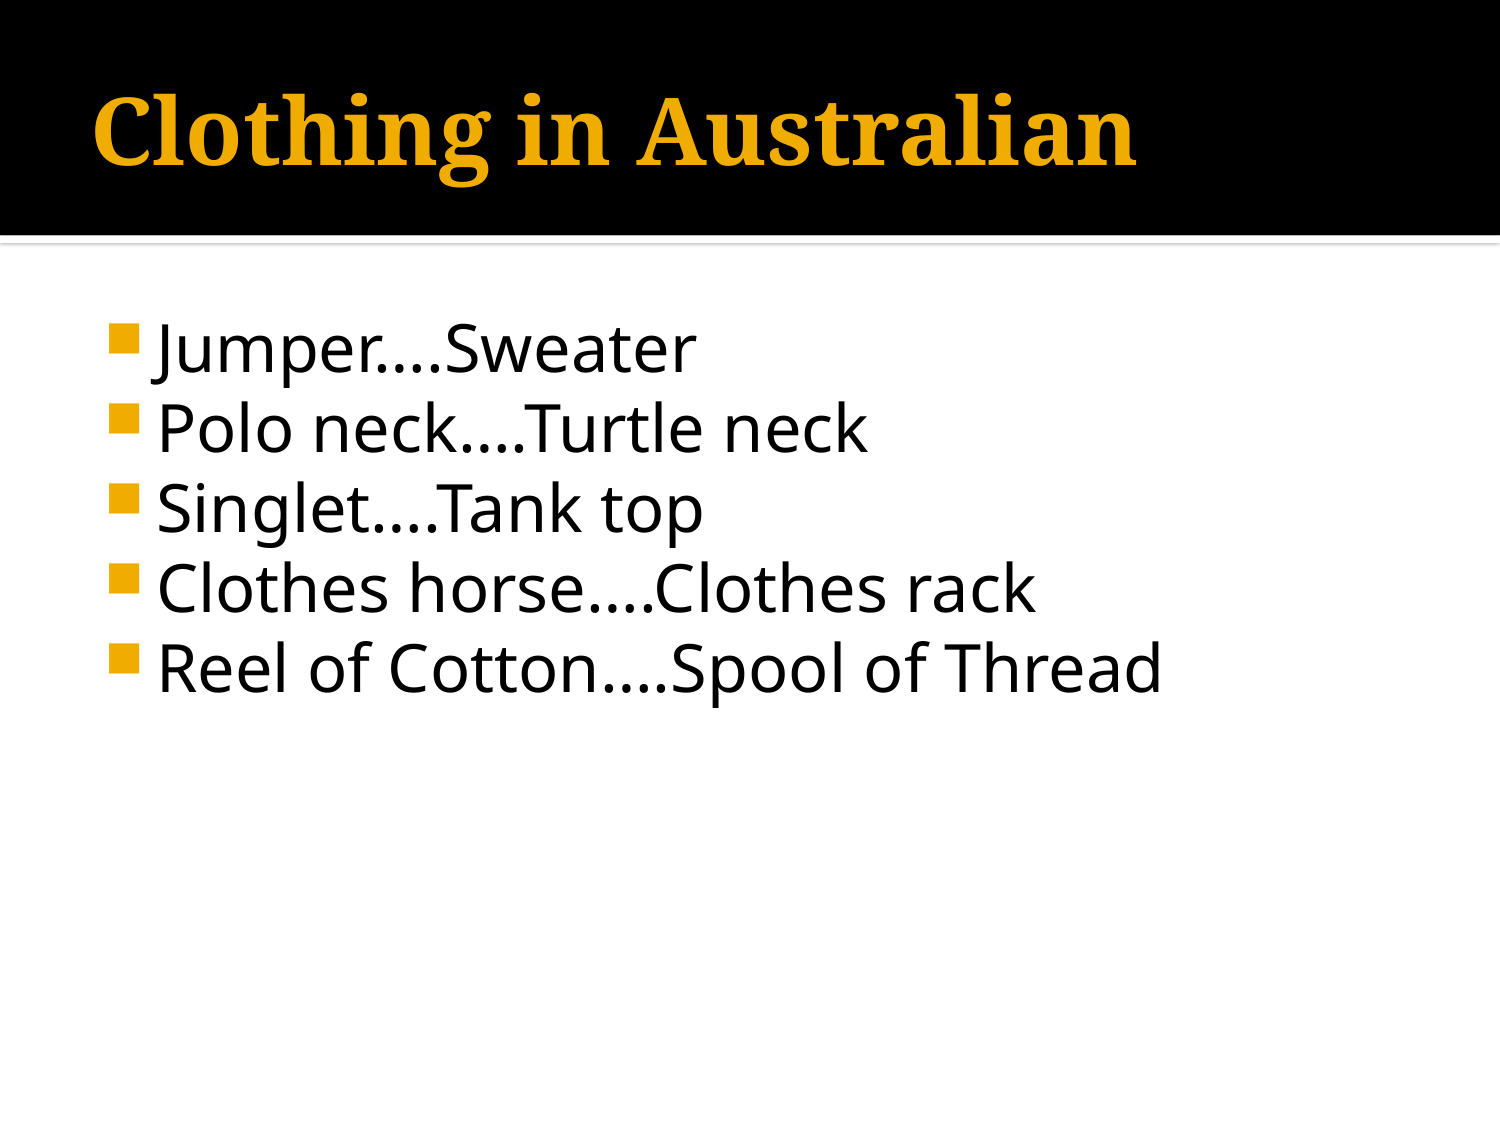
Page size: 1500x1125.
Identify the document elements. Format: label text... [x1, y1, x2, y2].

title Clothing in Australian [75, 25, 1425, 231]
list Jumper….Sweater Polo neck….Turtle neck Singlet….Tank top Clothes horse….Clothes rack Reel of Cotton….Spool of Thread [75, 291, 1425, 1050]
